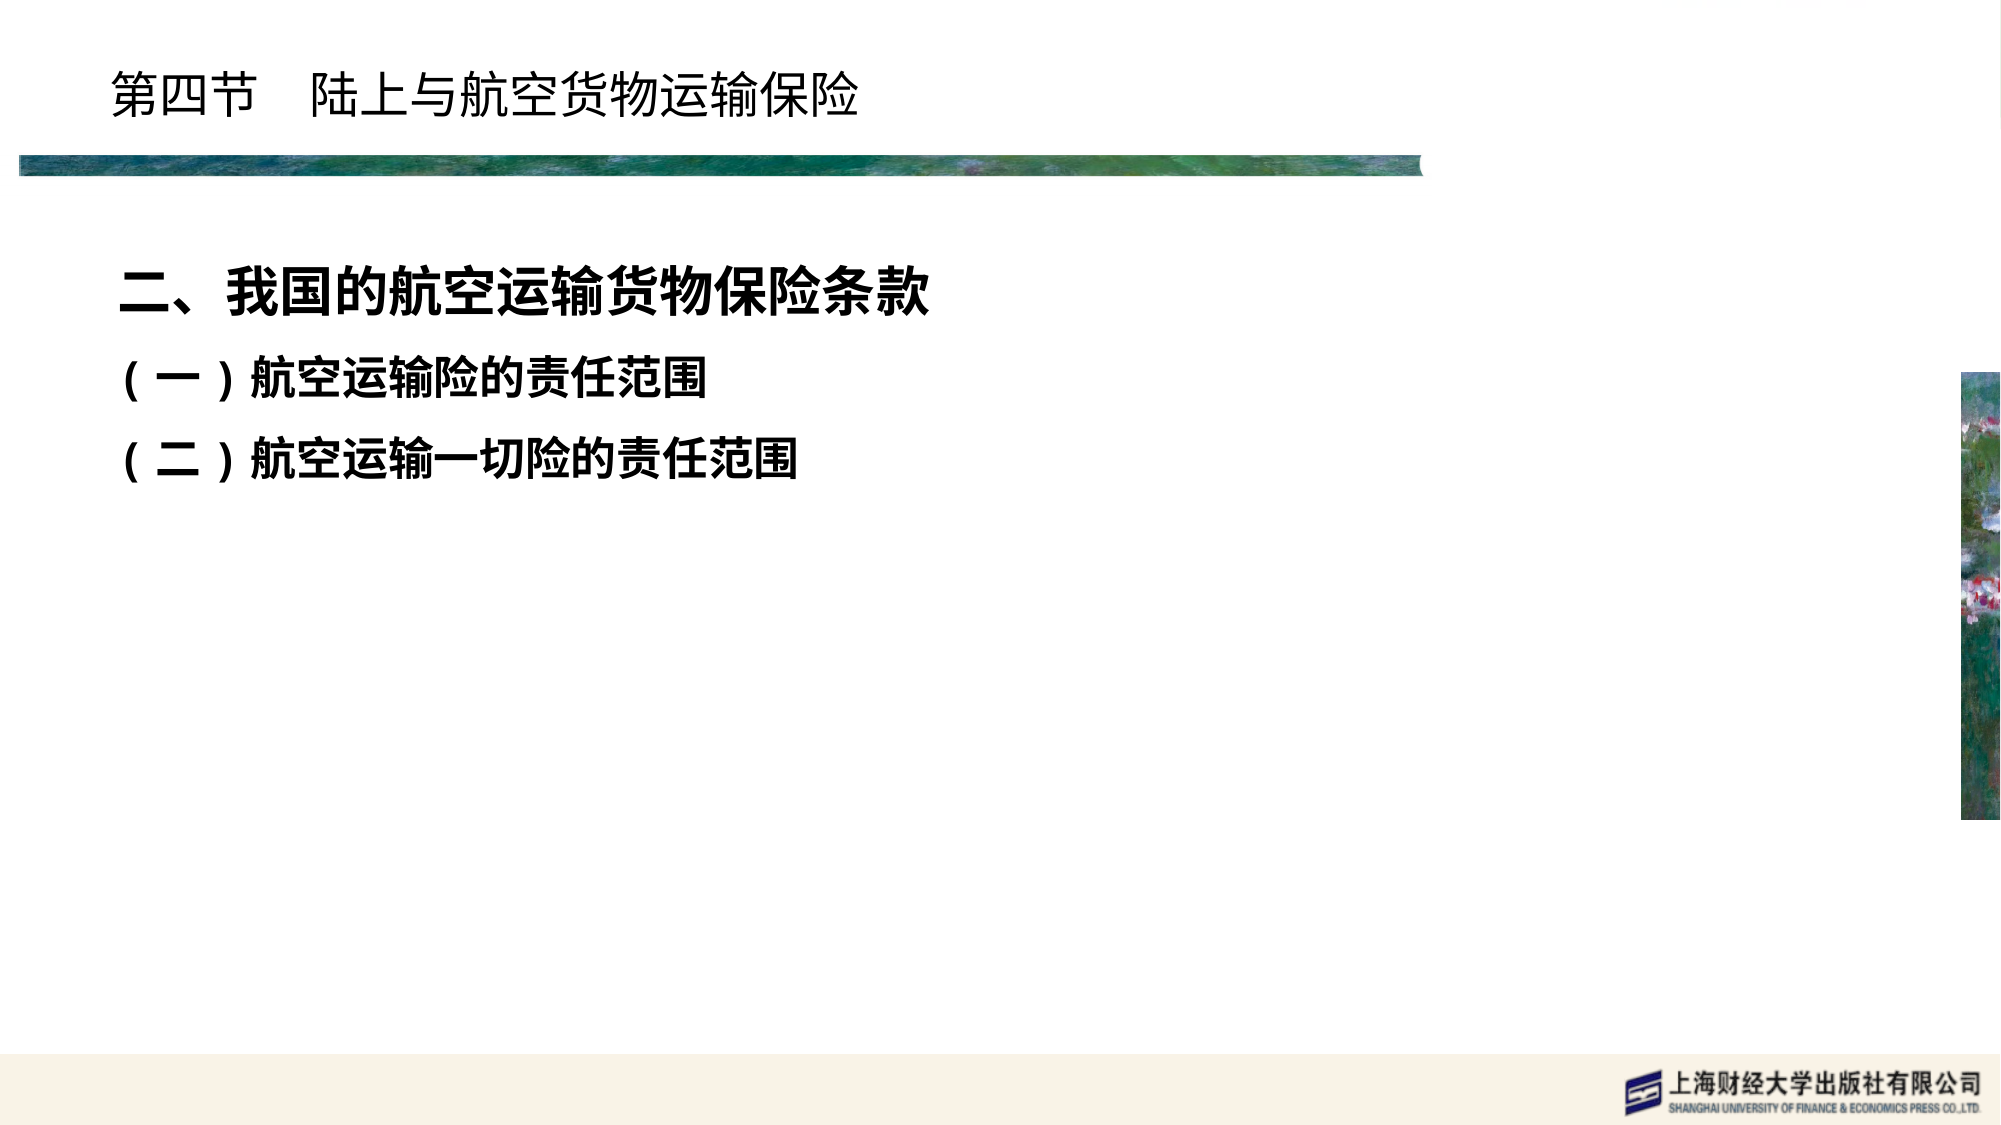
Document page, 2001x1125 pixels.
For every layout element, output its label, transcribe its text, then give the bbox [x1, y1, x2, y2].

title 第四节 陆上与航空货物运输保险 [94, 42, 1451, 146]
picture [0, 0, 2001, 1125]
list 二、我国的航空运输货物保险条款 (一)航空运输险的责任范围 (二)航空运输一切险的责任范围 [102, 233, 1898, 1032]
